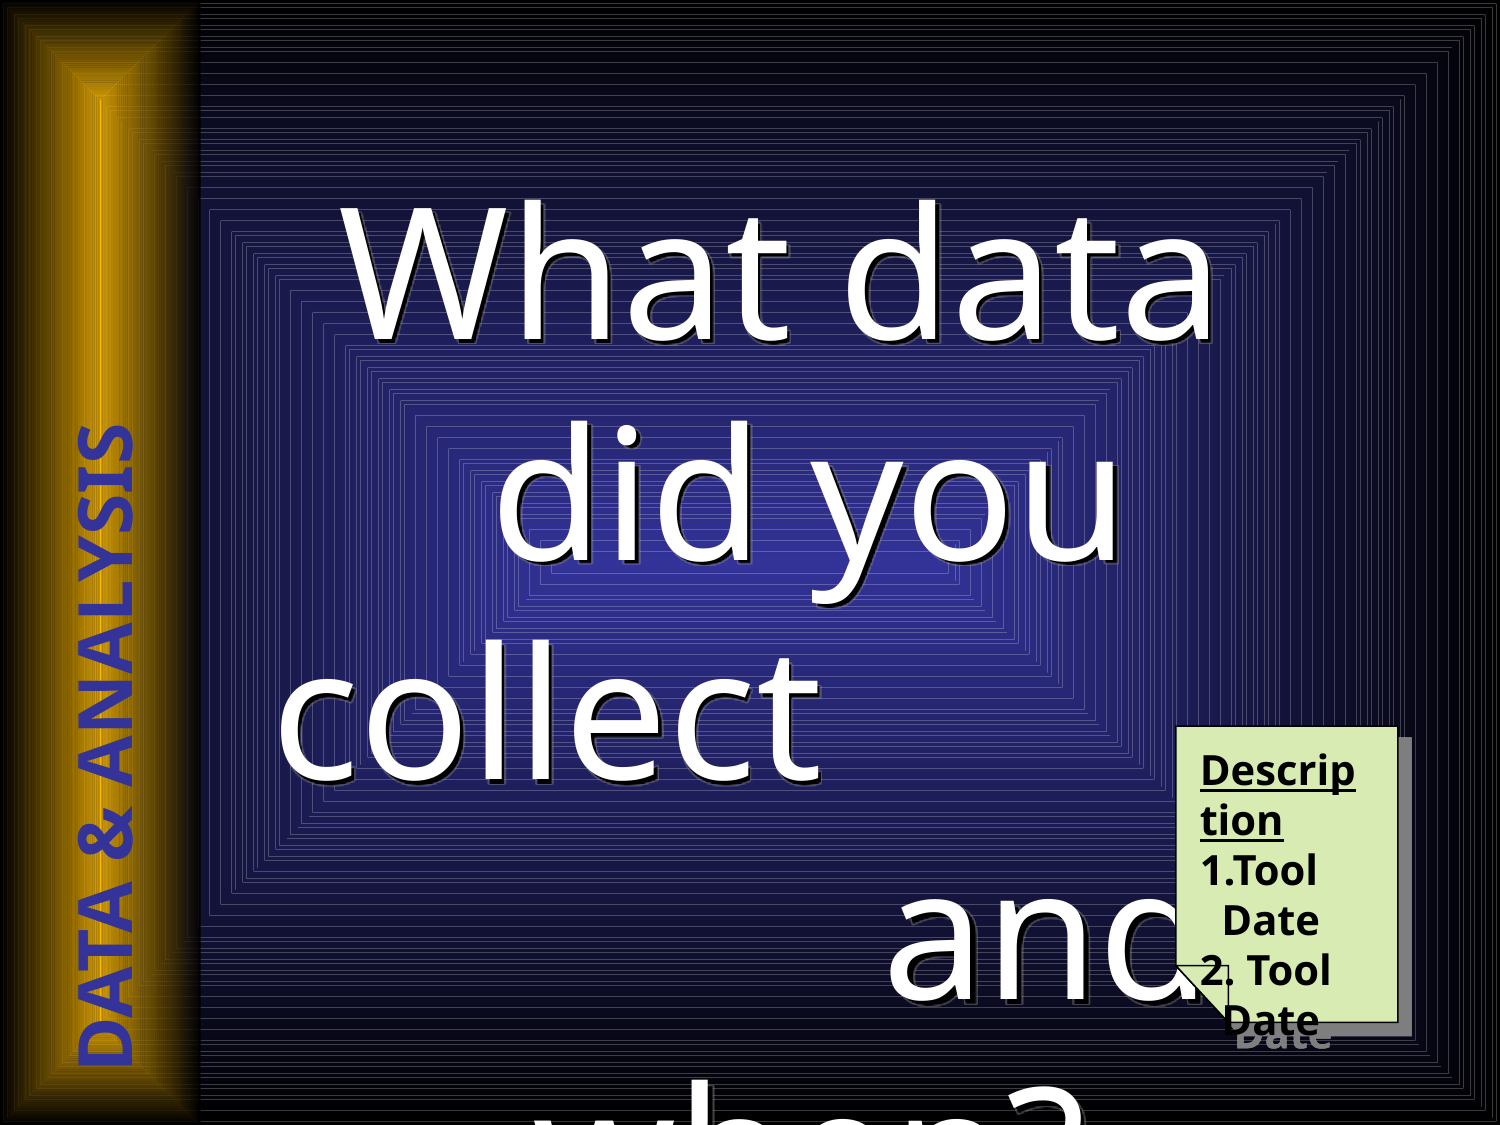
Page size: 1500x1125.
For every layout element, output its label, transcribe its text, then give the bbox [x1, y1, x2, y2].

text_box Description 1.Tool Date 2. Tool Date [1175, 726, 1398, 1023]
list What data did you collect and when? [199, 62, 1363, 1076]
text_box DATA & ANALYSIS [49, 0, 155, 1088]
